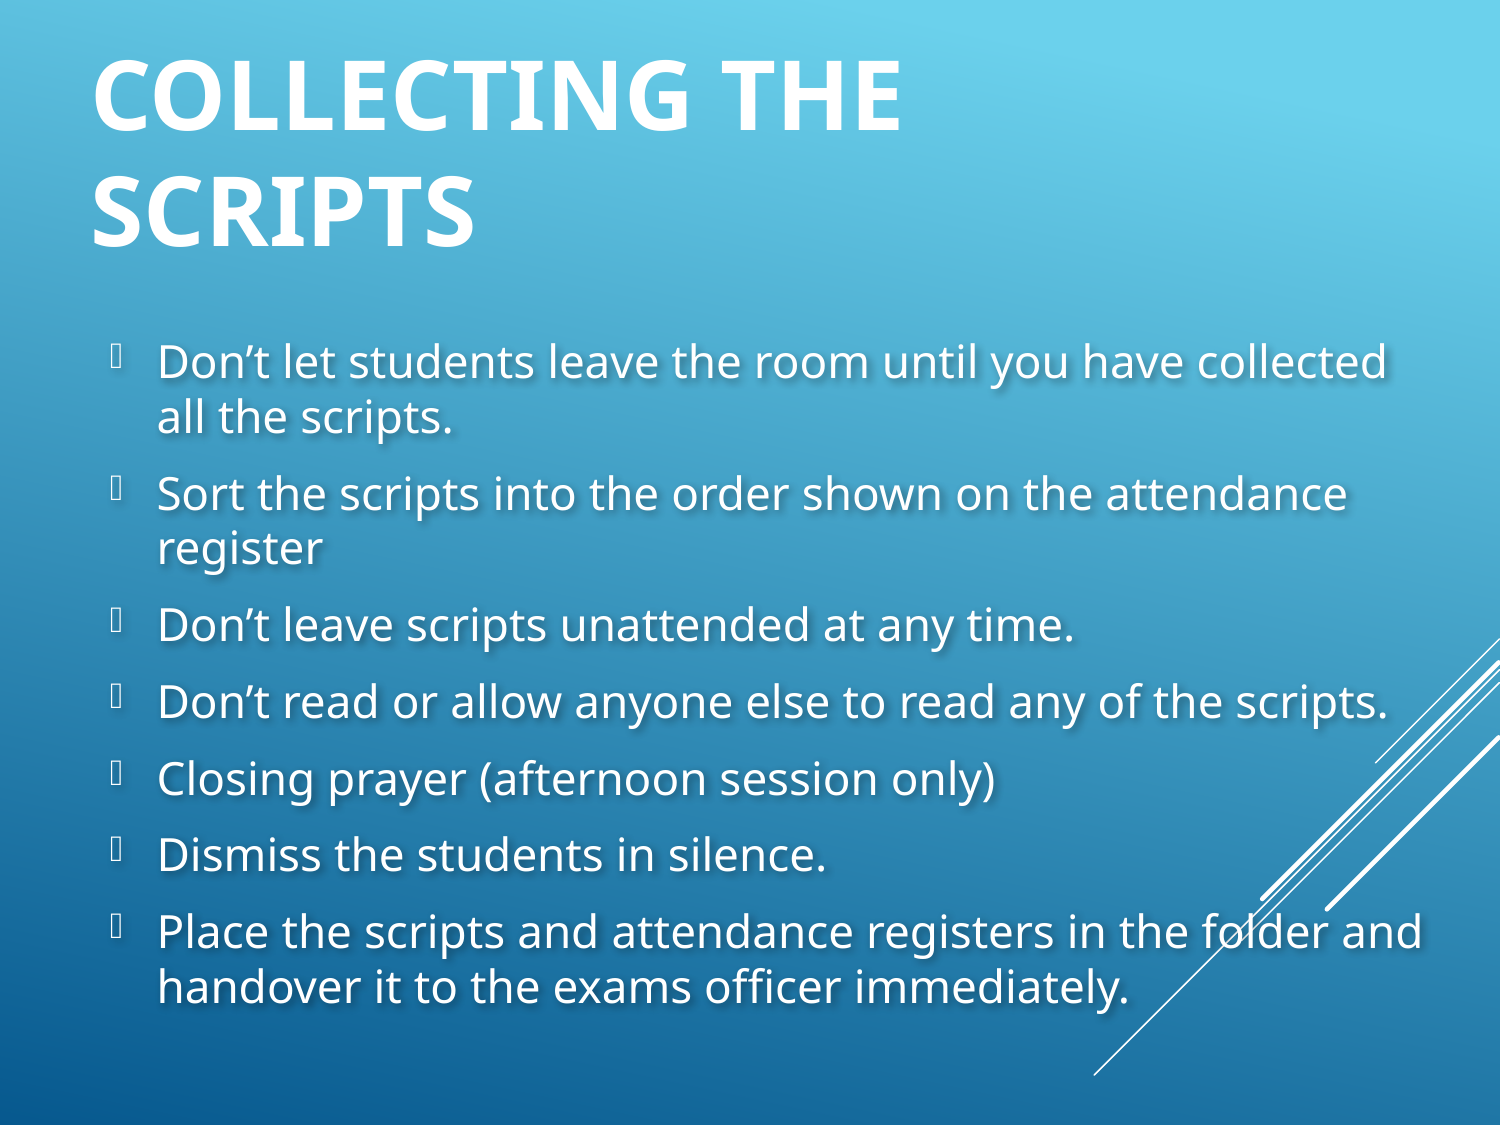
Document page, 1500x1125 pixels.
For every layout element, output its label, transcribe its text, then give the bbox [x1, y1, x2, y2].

list Don’t let students leave the room until you have collected all the scripts. Sort the scripts into the order shown on the attendance register Don’t leave scripts unattended at any time. Don’t read or allow anyone else to read any of the scripts. Closing prayer (afternoon session only) Dismiss the students in silence. Place the scripts and attendance registers in the folder and handover it to the exams officer immediately. [94, 282, 1450, 1063]
title Collecting the Scripts [75, 24, 1330, 275]
